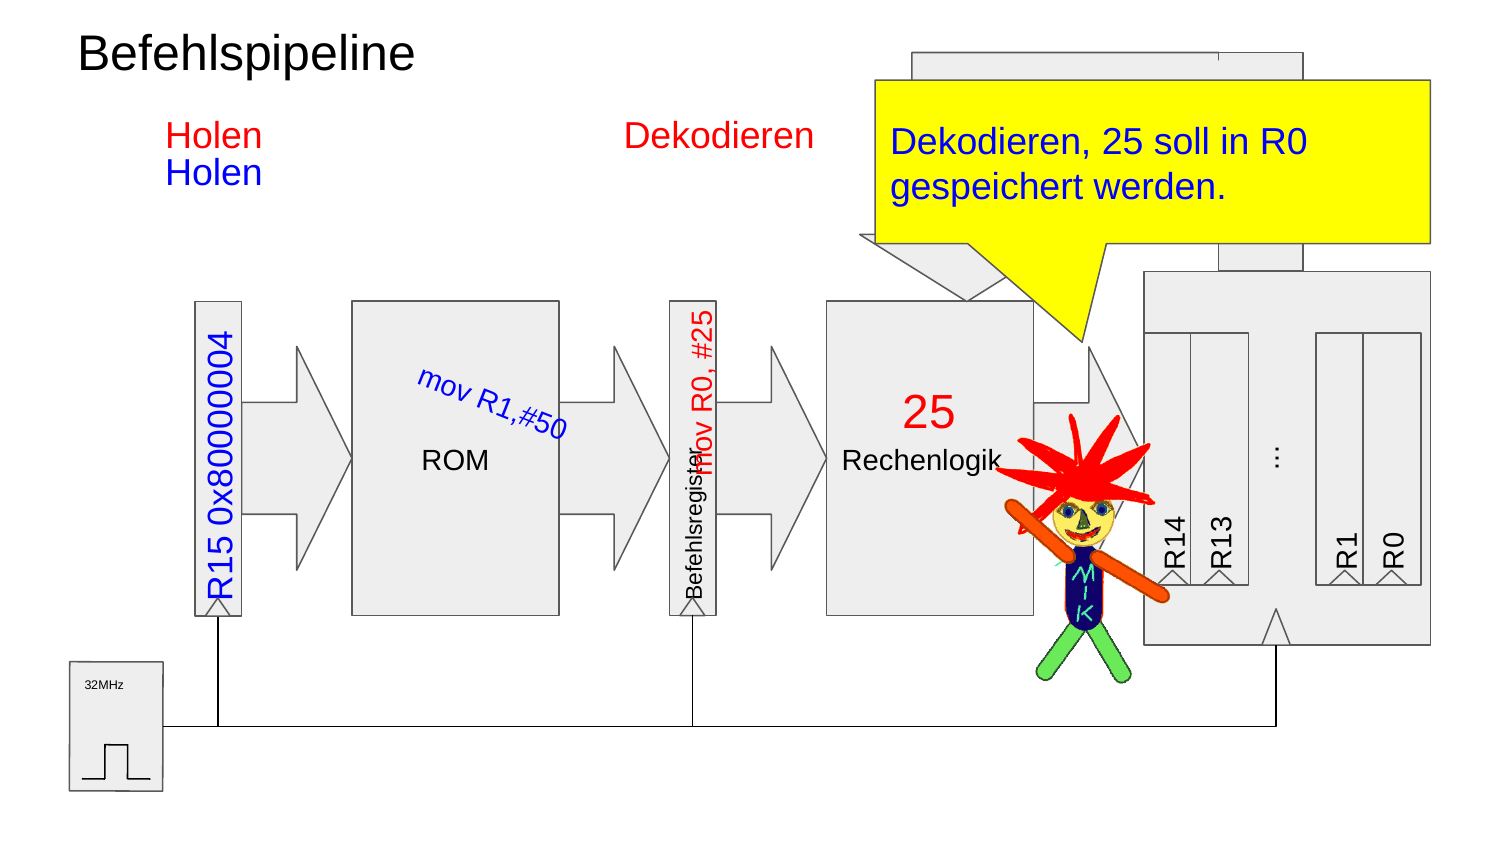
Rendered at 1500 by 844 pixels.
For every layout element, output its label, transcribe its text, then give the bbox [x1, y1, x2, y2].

text_box [1218, 52, 1304, 80]
text_box [911, 52, 1218, 80]
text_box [81, 743, 151, 780]
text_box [1321, 301, 1416, 617]
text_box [162, 615, 1277, 727]
text_box [716, 490, 811, 571]
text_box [1149, 301, 1244, 613]
text_box Dekodieren, 25 soll in R0 gespeichert werden. [875, 80, 1431, 343]
text_box [242, 346, 340, 433]
text_box [859, 234, 1006, 302]
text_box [535, 434, 851, 482]
text_box 25 [887, 365, 1019, 439]
text_box Rechenlogik [826, 301, 1034, 613]
text_box ROM [351, 301, 559, 613]
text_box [150, 95, 886, 212]
text_box 32MHz [69, 661, 163, 792]
text_box [718, 346, 815, 433]
title Befehlspipeline [0, 0, 494, 96]
text_box [1282, 623, 1291, 646]
text_box [1149, 60, 1291, 80]
text_box [242, 490, 337, 571]
text_box [1088, 346, 1116, 401]
text_box ... [1144, 271, 1431, 646]
text_box mov R1,#50 [398, 336, 623, 439]
text_box mov R0, #25 [667, 271, 718, 433]
text_box [586, 346, 658, 433]
text_box [559, 490, 654, 571]
text_box [1218, 244, 1304, 272]
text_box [60, 435, 376, 483]
picture [983, 403, 1179, 691]
